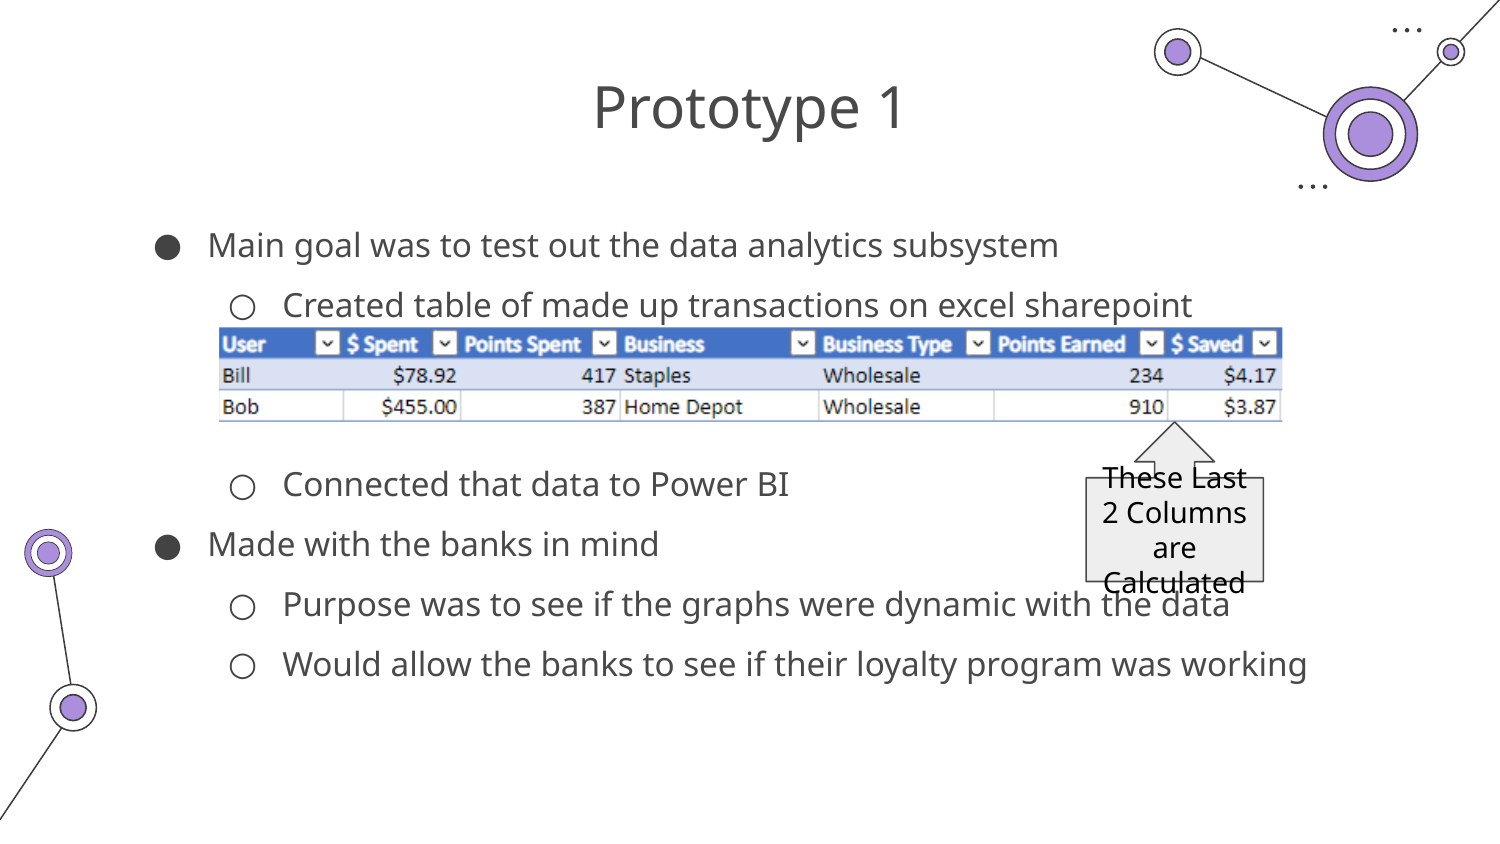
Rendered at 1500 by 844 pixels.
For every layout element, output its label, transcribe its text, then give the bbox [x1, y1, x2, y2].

picture [218, 327, 1283, 423]
title Prototype 1 [415, 55, 1086, 150]
list Main goal was to test out the data analytics subsystem Created table of made up transactions on excel sharepoint Connected that data to Power BI Made with the banks in mind Purpose was to see if the graphs were dynamic with the data Would allow the banks to see if their loyalty program was working [117, 188, 1382, 768]
text_box These Last 2 Columns are Calculated [1086, 430, 1264, 582]
